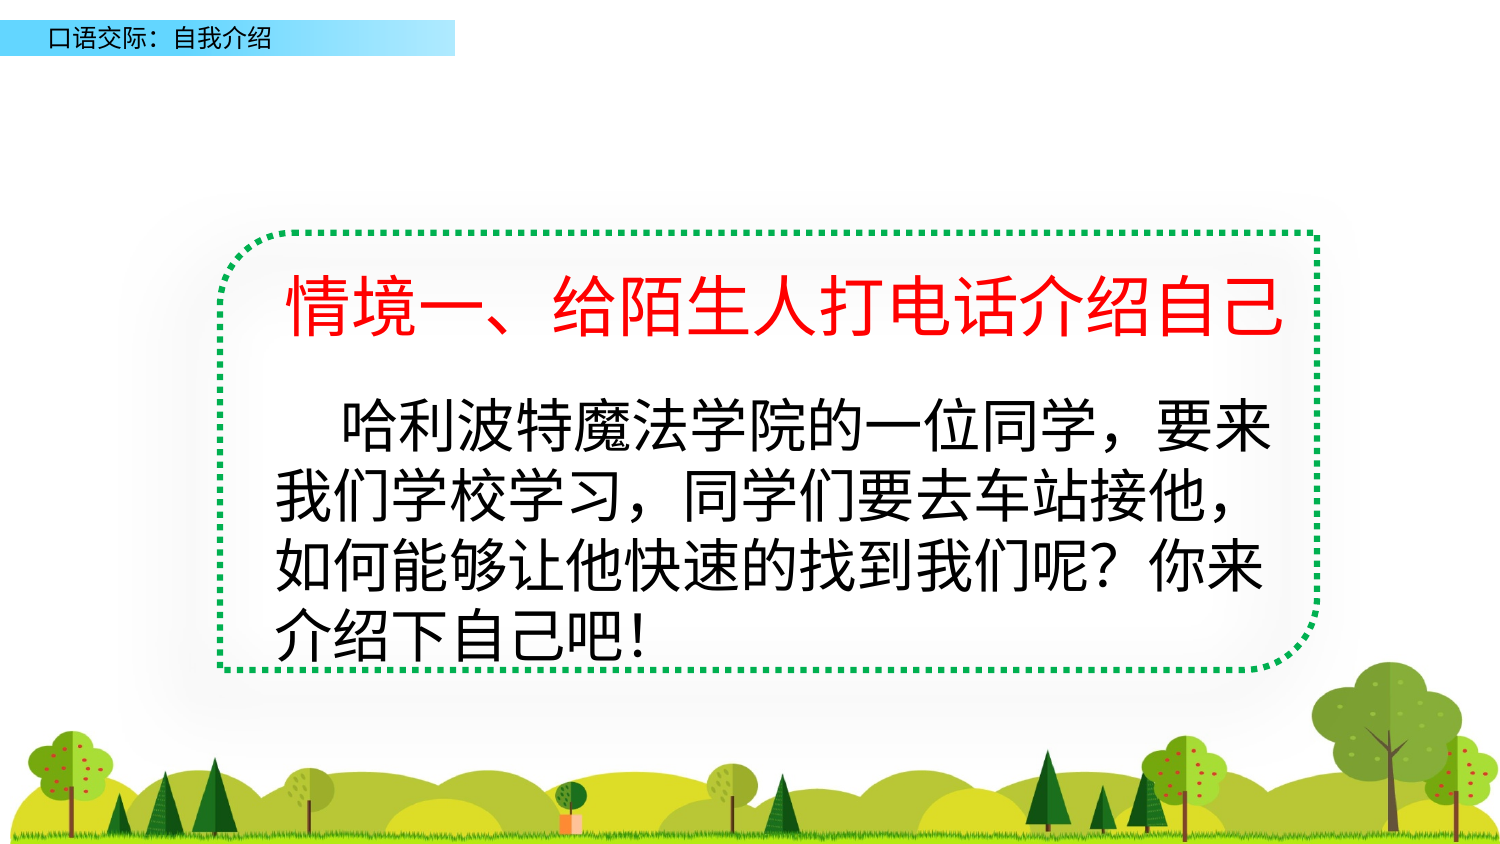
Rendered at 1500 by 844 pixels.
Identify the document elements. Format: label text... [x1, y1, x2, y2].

text_box [236, 230, 1320, 257]
text_box [217, 350, 1320, 673]
text_box 哈利波特魔法学院的一位同学，要来我们学校学习，同学们要去车站接他，如何能够让他快速的找到我们呢？你来介绍下自己吧！ [259, 381, 1292, 677]
text_box 情境一、给陌生人打电话介绍自己 [219, 257, 1393, 352]
picture [10, 654, 1500, 844]
